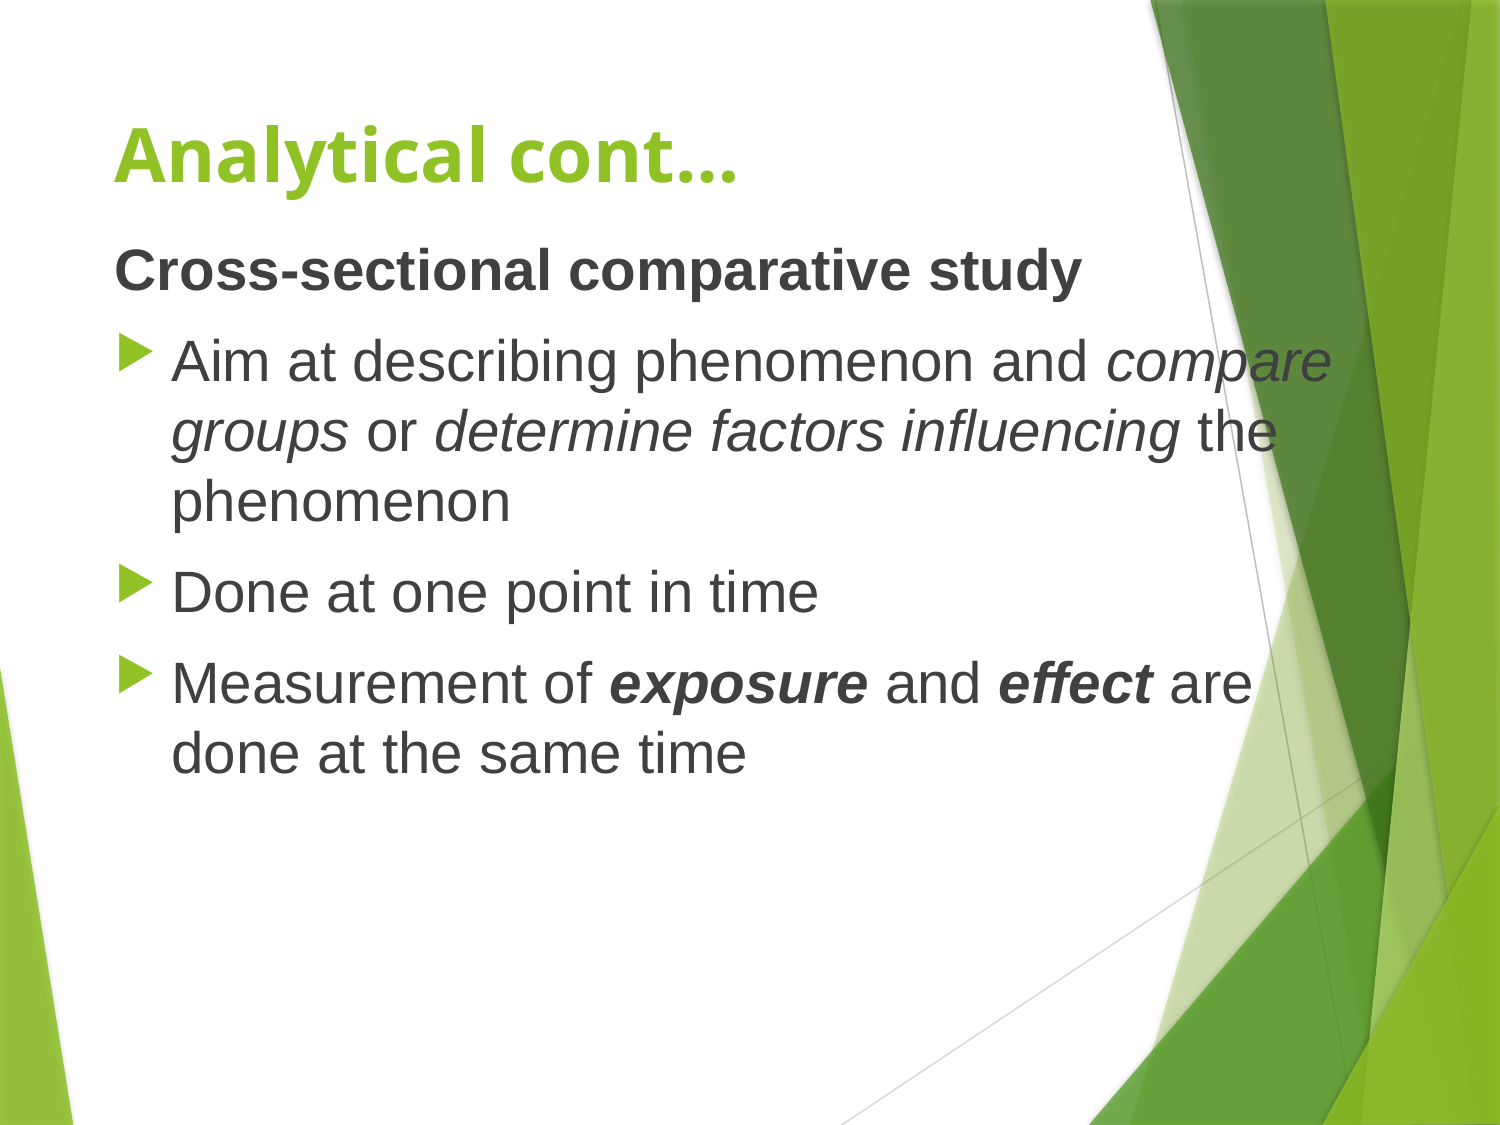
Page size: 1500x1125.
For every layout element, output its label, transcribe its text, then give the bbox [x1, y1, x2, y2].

list Cross-sectional comparative study Aim at describing phenomenon and compare groups or determine factors influencing the phenomenon Done at one point in time Measurement of exposure and effect are done at the same time [99, 224, 1400, 992]
title Analytical cont… [99, 99, 1363, 224]
